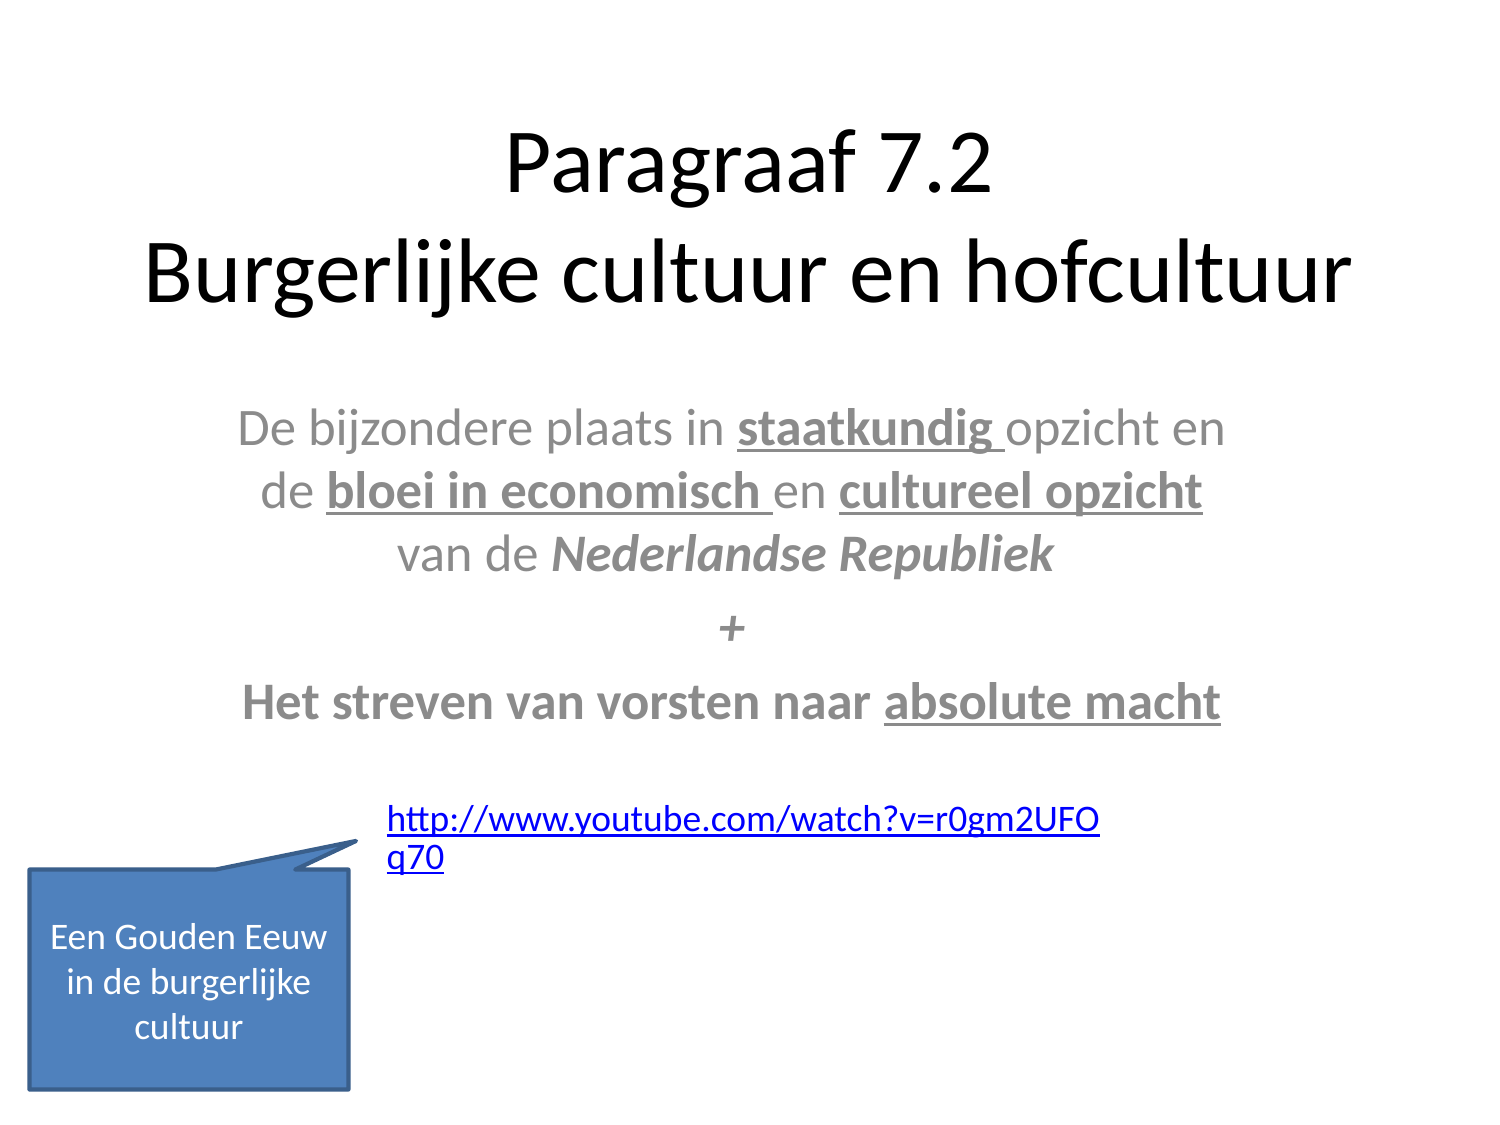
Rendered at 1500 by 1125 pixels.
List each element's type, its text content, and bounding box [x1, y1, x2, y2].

text_box Een Gouden Eeuw in de burgerlijke cultuur [27, 838, 359, 1092]
subtitle De bijzondere plaats in staatkundig opzicht en de bloei in economisch en cultureel opzicht van de Nederlandse Republiek + Het streven van vorsten naar absolute macht [206, 385, 1257, 744]
text_box http://www.youtube.com/watch?v=r0gm2UFOq70 [371, 786, 1122, 847]
title Paragraaf 7.2 Burgerlijke cultuur en hofcultuur [112, 90, 1388, 332]
